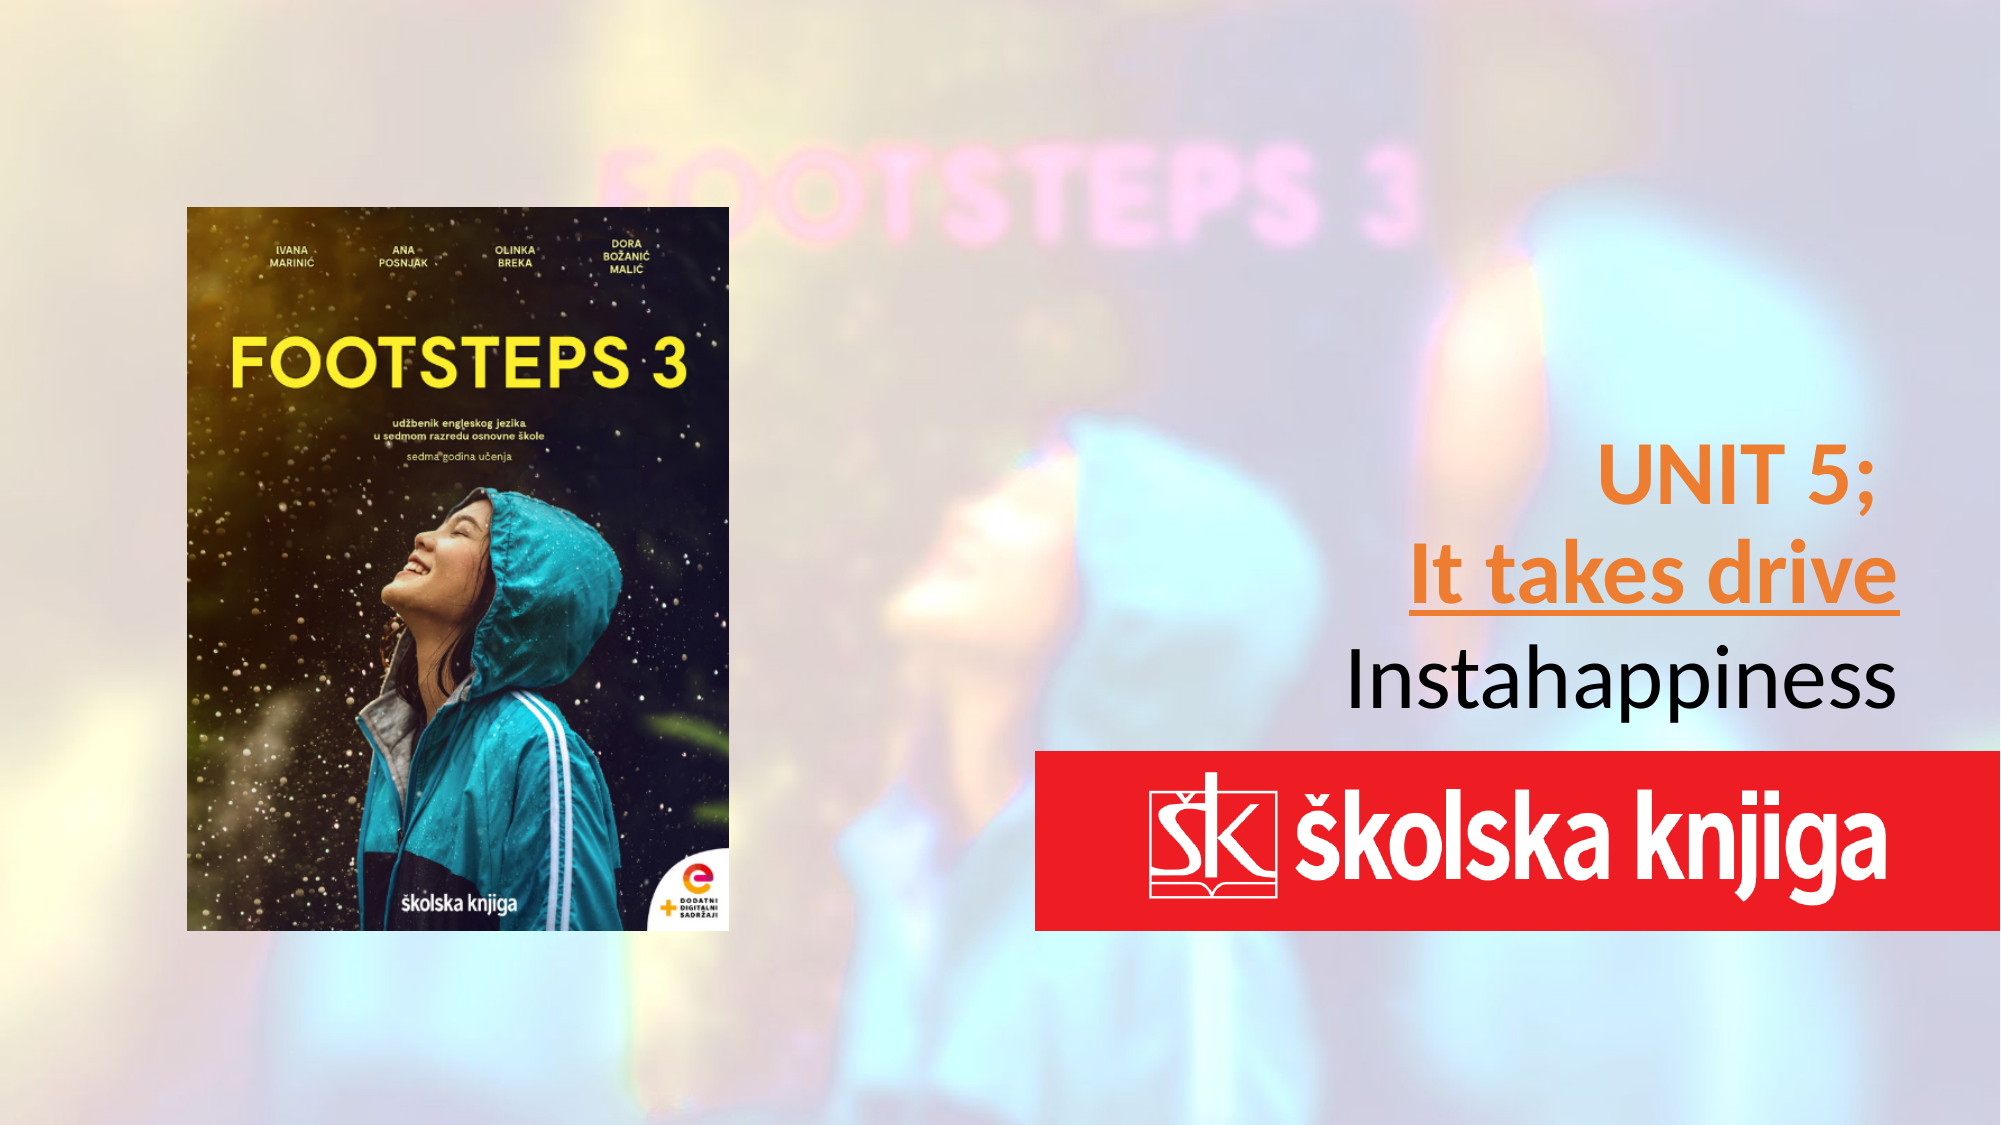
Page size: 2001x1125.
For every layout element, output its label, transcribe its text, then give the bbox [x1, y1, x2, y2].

subtitle Instahappiness [870, 542, 1915, 815]
picture [0, 0, 2001, 1125]
title UNIT 5; It takes drive [729, 239, 1915, 632]
